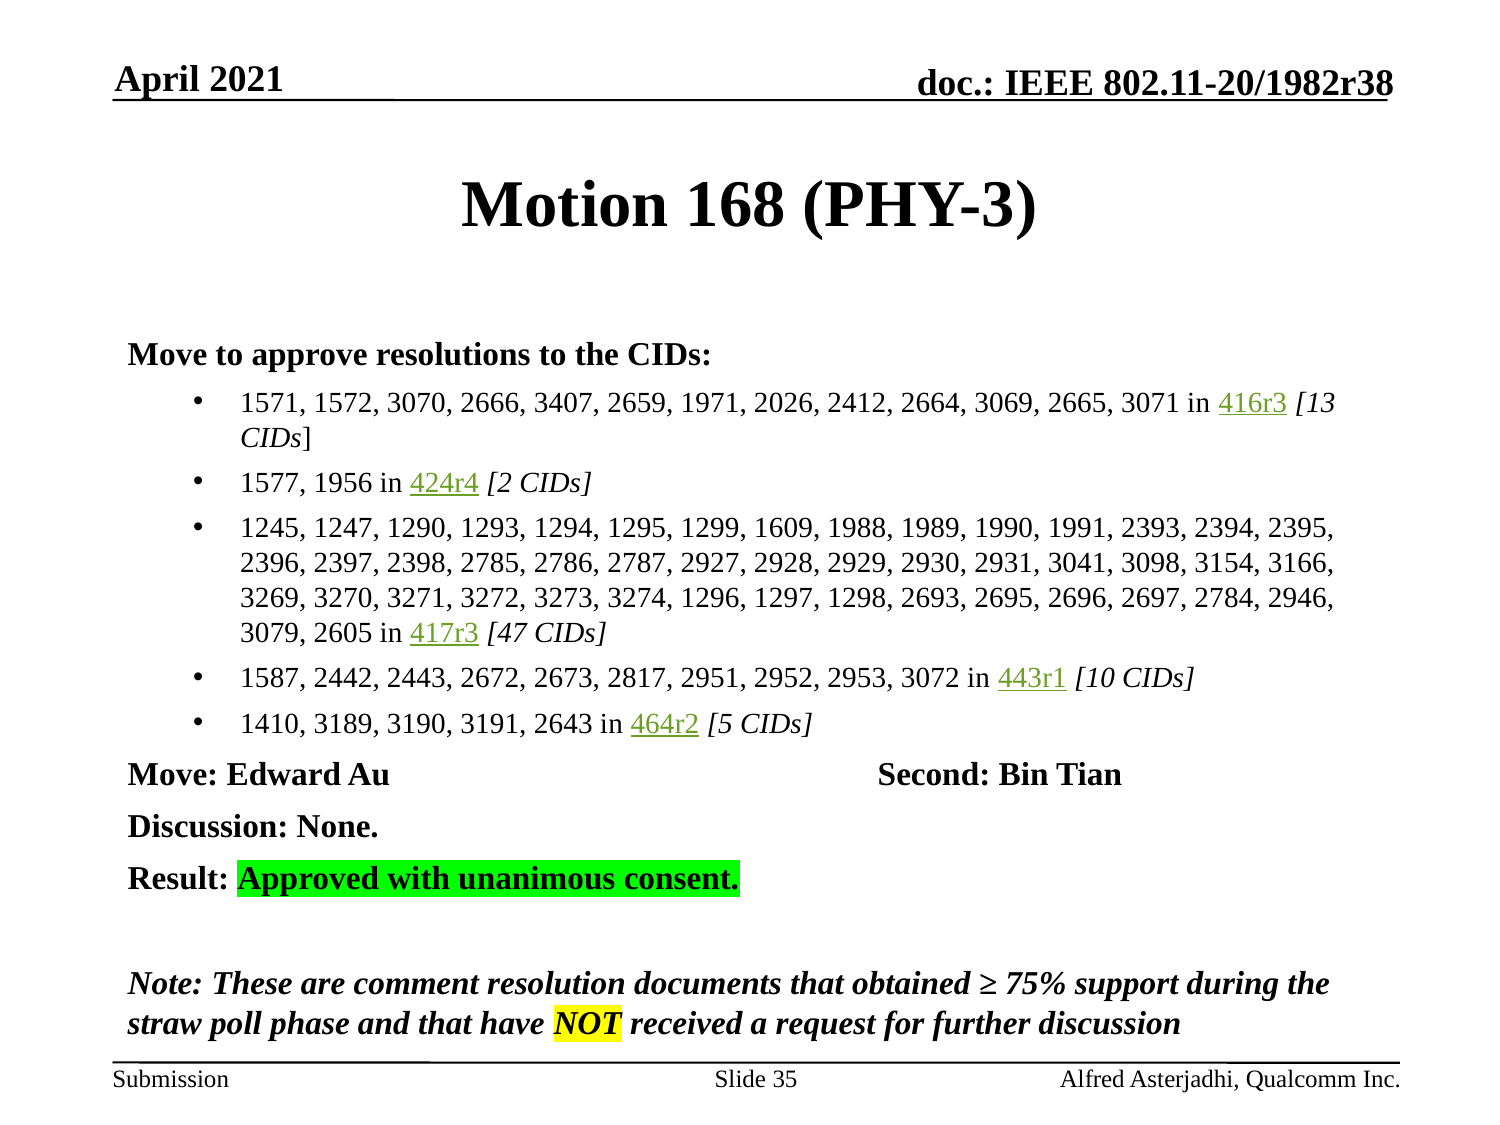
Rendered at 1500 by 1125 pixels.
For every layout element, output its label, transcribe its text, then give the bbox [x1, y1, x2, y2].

footer Alfred Asterjadhi, Qualcomm Inc. [878, 1061, 1402, 1093]
title Motion 168 (PHY-3) [112, 112, 1388, 288]
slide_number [114, 54, 423, 100]
list Move to approve resolutions to the CIDs: 1571, 1572, 3070, 2666, 3407, 2659, 1971, 2026, 2412, 2664, 3069, 2665, 3071 in 416r3 [13 CIDs] 1577, 1956 in 424r4 [2 CIDs] 1245, 1247, 1290, 1293, 1294, 1295, 1299, 1609, 1988, 1989, 1990, 1991, 2393, 2394, 2395, 2396, 2397, 2398, 2785, 2786, 2787, 2927, 2928, 2929, 2930, 2931, 3041, 3098, 3154, 3166, 3269, 3270, 3271, 3272, 3273, 3274, 1296, 1297, 1298, 2693, 2695, 2696, 2697, 2784, 2946, 3079, 2605 in 417r3 [47 CIDs] 1587, 2442, 2443, 2672, 2673, 2817, 2951, 2952, 2953, 3072 in 443r1 [10 CIDs] 1410, 3189, 3190, 3191, 2643 in 464r2 [5 CIDs] Move: Edward Au Second: Bin Tian Discussion: None. Result: Approved with unanimous consent. Note: These are comment resolution documents that obtained ≥ 75% support during the straw poll phase and that have NOT received a request for further discussion [112, 324, 1388, 1000]
slide_number Slide 35 [712, 1061, 800, 1123]
